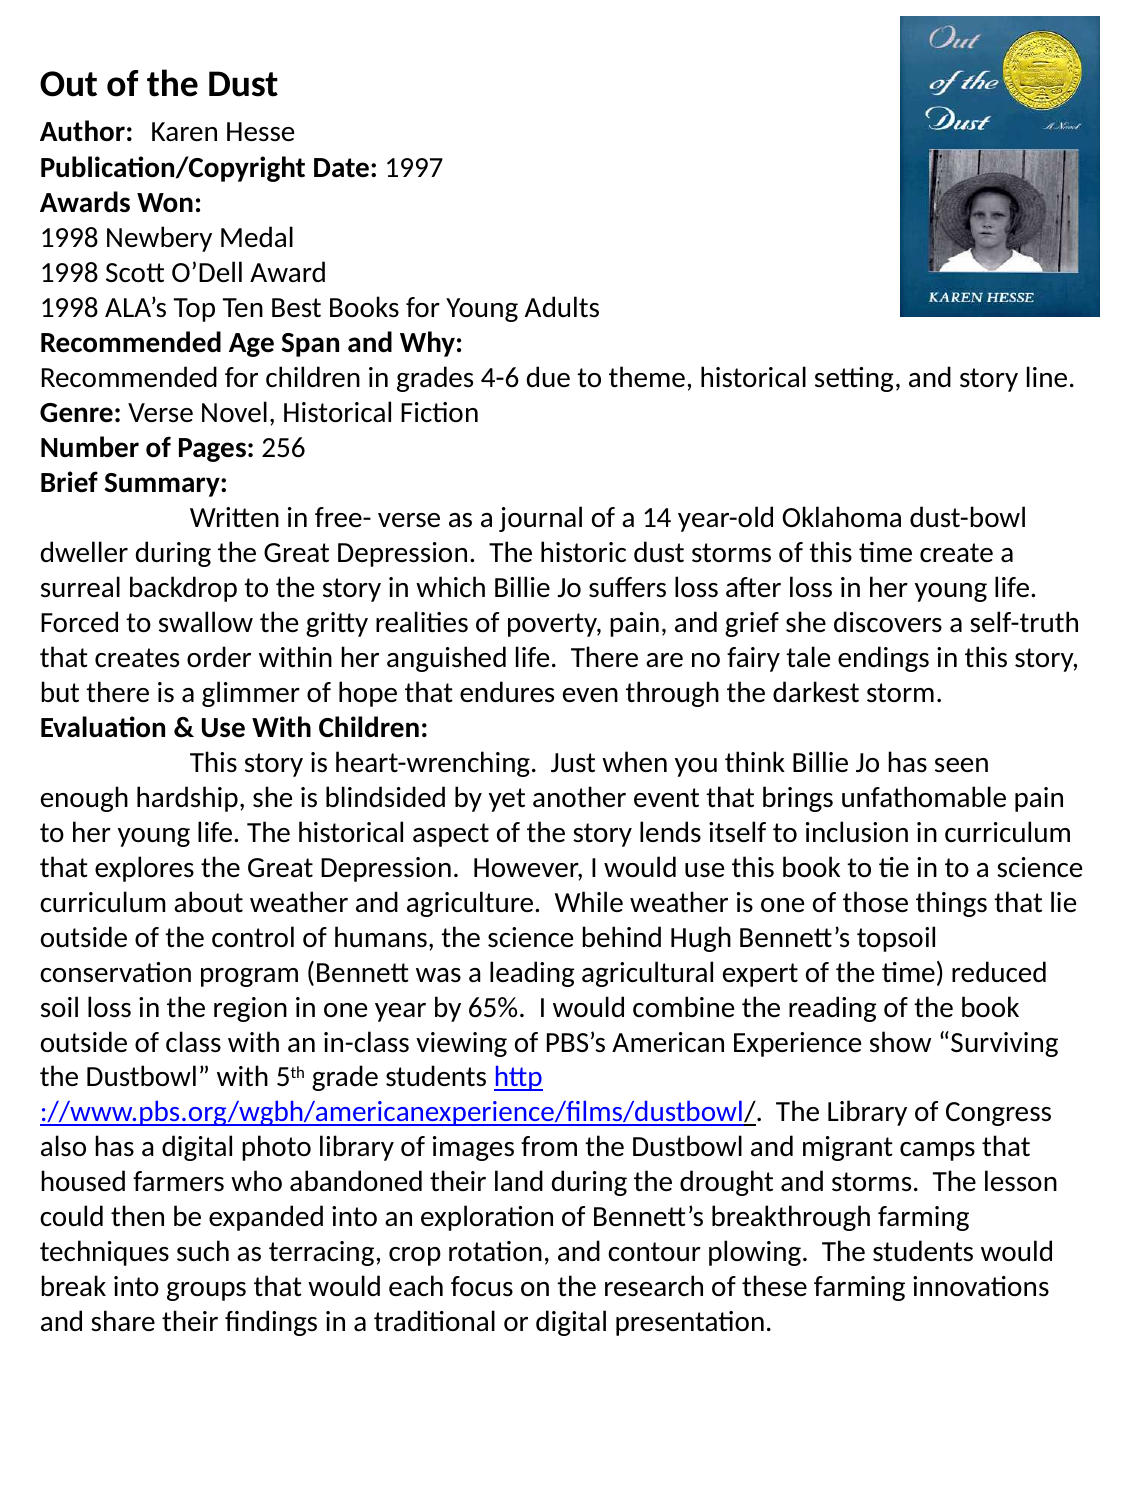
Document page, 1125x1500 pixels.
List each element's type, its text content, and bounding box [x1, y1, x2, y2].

text_box Out of the Dust Author: Karen Hesse Publication/Copyright Date: 1997 Awards Won: 1998 Newbery Medal 1998 Scott O’Dell Award 1998 ALA’s Top Ten Best Books for Young Adults Recommended Age Span and Why: Recommended for children in grades 4-6 due to theme, historical setting, and story line. Genre: Verse Novel, Historical Fiction Number of Pages: 256 Brief Summary: Written in free- verse as a journal of a 14 year-old Oklahoma dust-bowl dweller during the Great Depression. The historic dust storms of this time create a surreal backdrop to the story in which Billie Jo suffers loss after loss in her young life. Forced to swallow the gritty realities of poverty, pain, and grief she discovers a self-truth that creates order within her anguished life. There are no fairy tale endings in this story, but there is a glimmer of hope that endures even through the darkest storm. Evaluation & Use With Children: This story is heart-wrenching. Just when you think Billie Jo has seen enough hardship, she is blindsided by yet another event that brings unfathomable pain to her young life. The historical aspect of the story lends itself to inclusion in curriculum that explores the Great Depression. However, I would use this book to tie in to a science curriculum about weather and agriculture. While weather is one of those things that lie outside of the control of humans, the science behind Hugh Bennett’s topsoil conservation program (Bennett was a leading agricultural expert of the time) reduced soil loss in the region in one year by 65%. I would combine the reading of the book outside of class with an in-class viewing of PBS’s American Experience show “Surviving the Dustbowl” with 5th grade students http://www.pbs.org/wgbh/americanexperience/films/dustbowl/. The Library of Congress also has a digital photo library of images from the Dustbowl and migrant camps that housed farmers who abandoned their land during the drought and storms. The lesson could then be expanded into an exploration of Bennett’s breakthrough farming techniques such as terracing, crop rotation, and contour plowing. The students would break into groups that would each focus on the research of these farming innovations and share their findings in a traditional or digital presentation. [24, 51, 1100, 1380]
picture [900, 15, 1101, 317]
